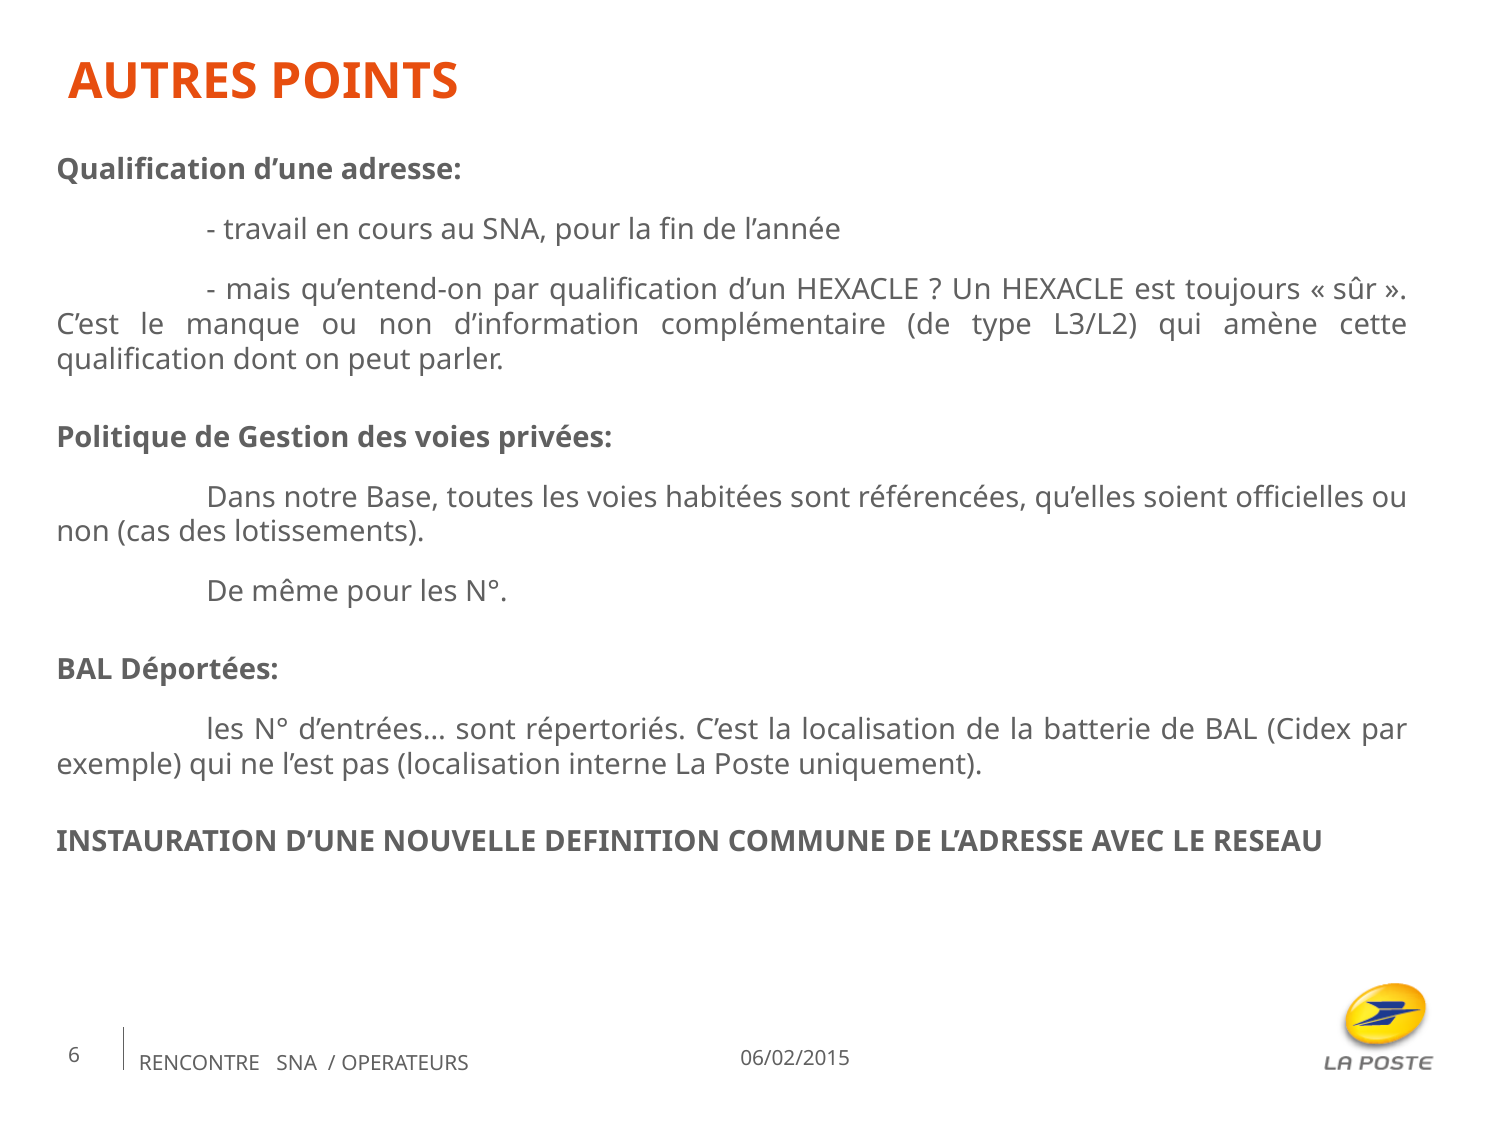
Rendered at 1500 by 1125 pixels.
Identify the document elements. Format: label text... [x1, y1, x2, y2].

picture [1285, 952, 1468, 1096]
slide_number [620, 1017, 971, 1078]
list Qualification d’une adresse: - travail en cours au SNA, pour la fin de l’année - mais qu’entend-on par qualification d’un HEXACLE ? Un HEXACLE est toujours « sûr ». C’est le manque ou non d’information complémentaire (de type L3/L2) qui amène cette qualification dont on peut parler. Politique de Gestion des voies privées: Dans notre Base, toutes les voies habitées sont référencées, qu’elles soient officielles ou non (cas des lotissements). De même pour les N°. BAL Déportées: les N° d’entrées… sont répertoriés. C’est la localisation de la batterie de BAL (Cidex par exemple) qui ne l’est pas (localisation interne La Poste uniquement). INSTAURATION D’UNE NOUVELLE DEFINITION COMMUNE DE L’ADRESSE AVEC LE RESEAU [41, 125, 1424, 1012]
slide_number 6 [53, 1017, 124, 1078]
title Autres points [53, 40, 1436, 197]
footer Rencontre sna / operateurs [123, 1021, 621, 1082]
